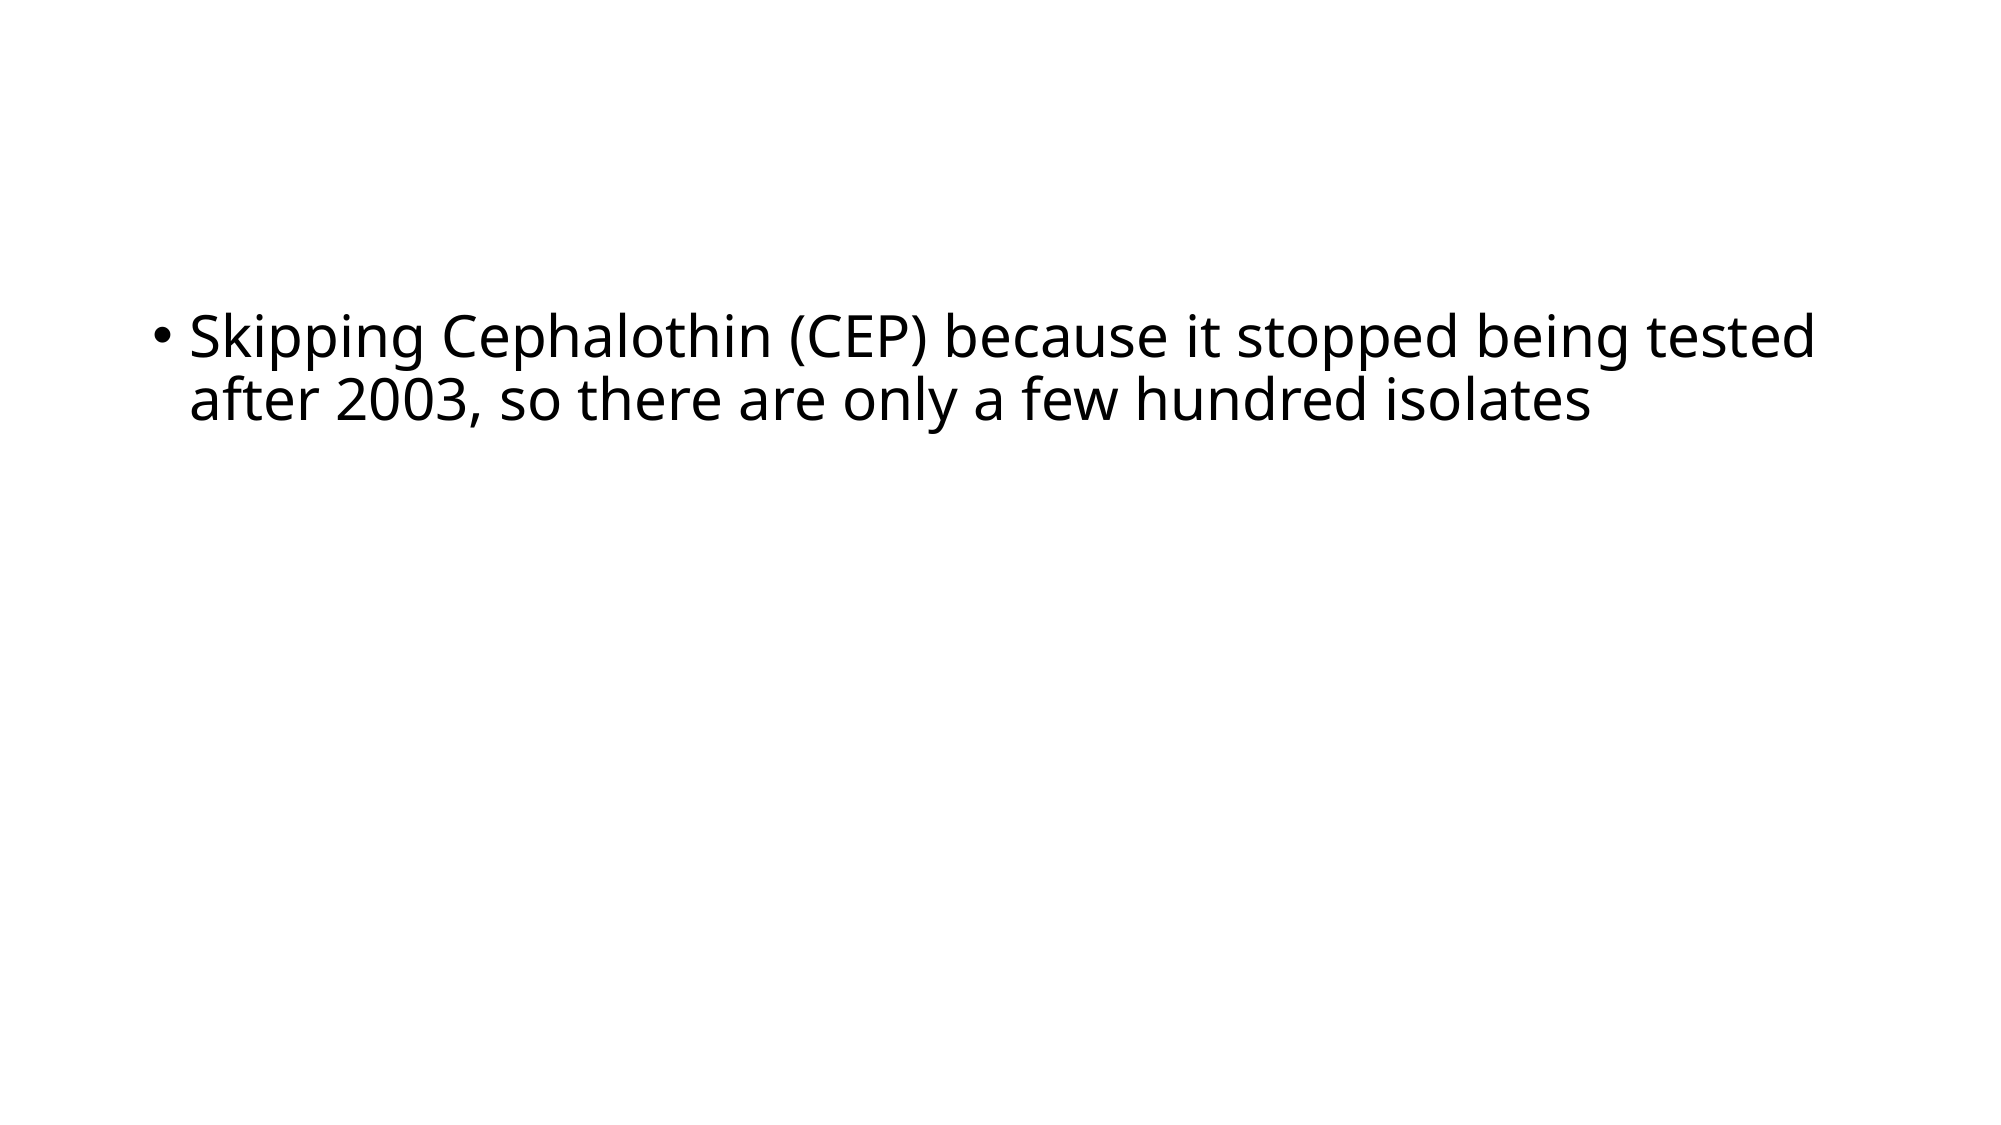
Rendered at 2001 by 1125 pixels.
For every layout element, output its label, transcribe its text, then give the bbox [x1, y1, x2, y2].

list Skipping Cephalothin (CEP) because it stopped being tested after 2003, so there are only a few hundred isolates [137, 299, 1863, 1014]
